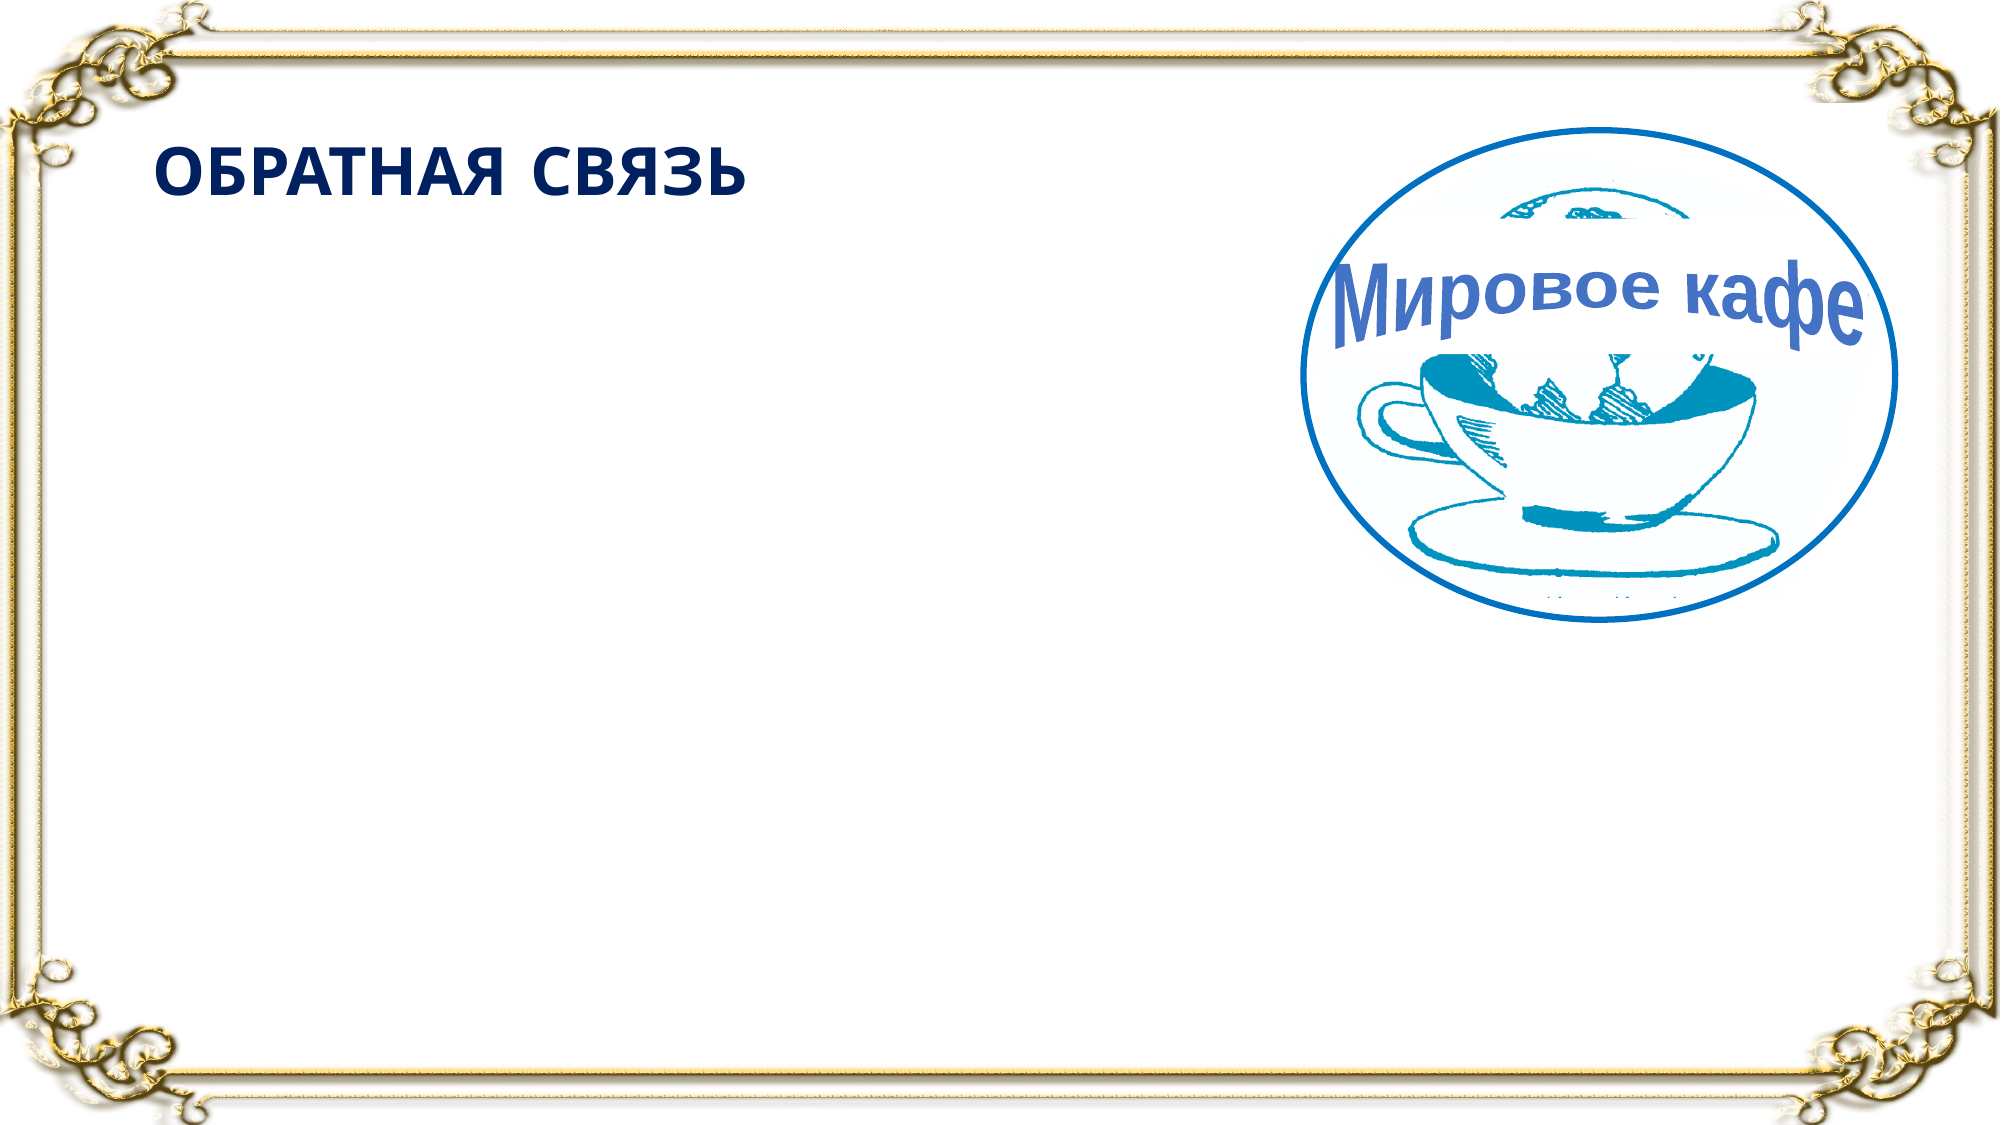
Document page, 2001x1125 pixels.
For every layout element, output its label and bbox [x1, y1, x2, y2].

picture [0, 0, 2000, 1125]
text_box [1295, 103, 1888, 598]
